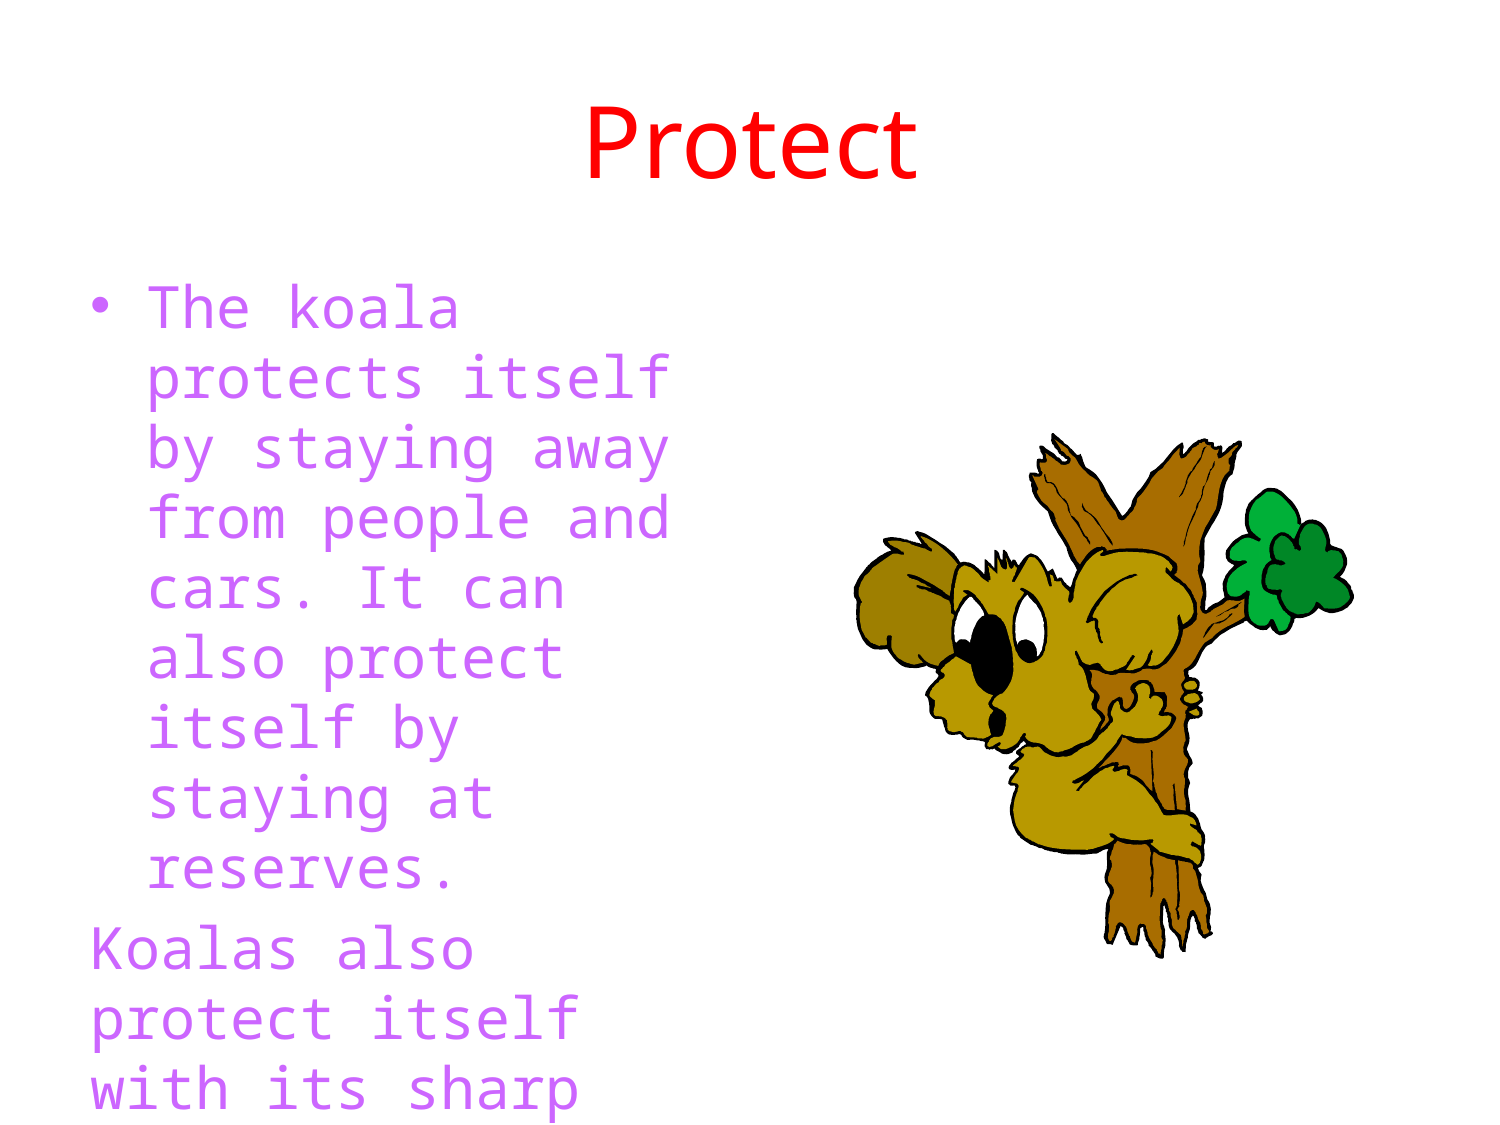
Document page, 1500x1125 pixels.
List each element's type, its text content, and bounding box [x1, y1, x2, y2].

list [844, 431, 1350, 956]
list The koala protects itself by staying away from people and cars. It can also protect itself by staying at reserves. Koalas also protect itself with its sharp claws. [75, 262, 738, 1005]
title Protect [75, 45, 1425, 233]
